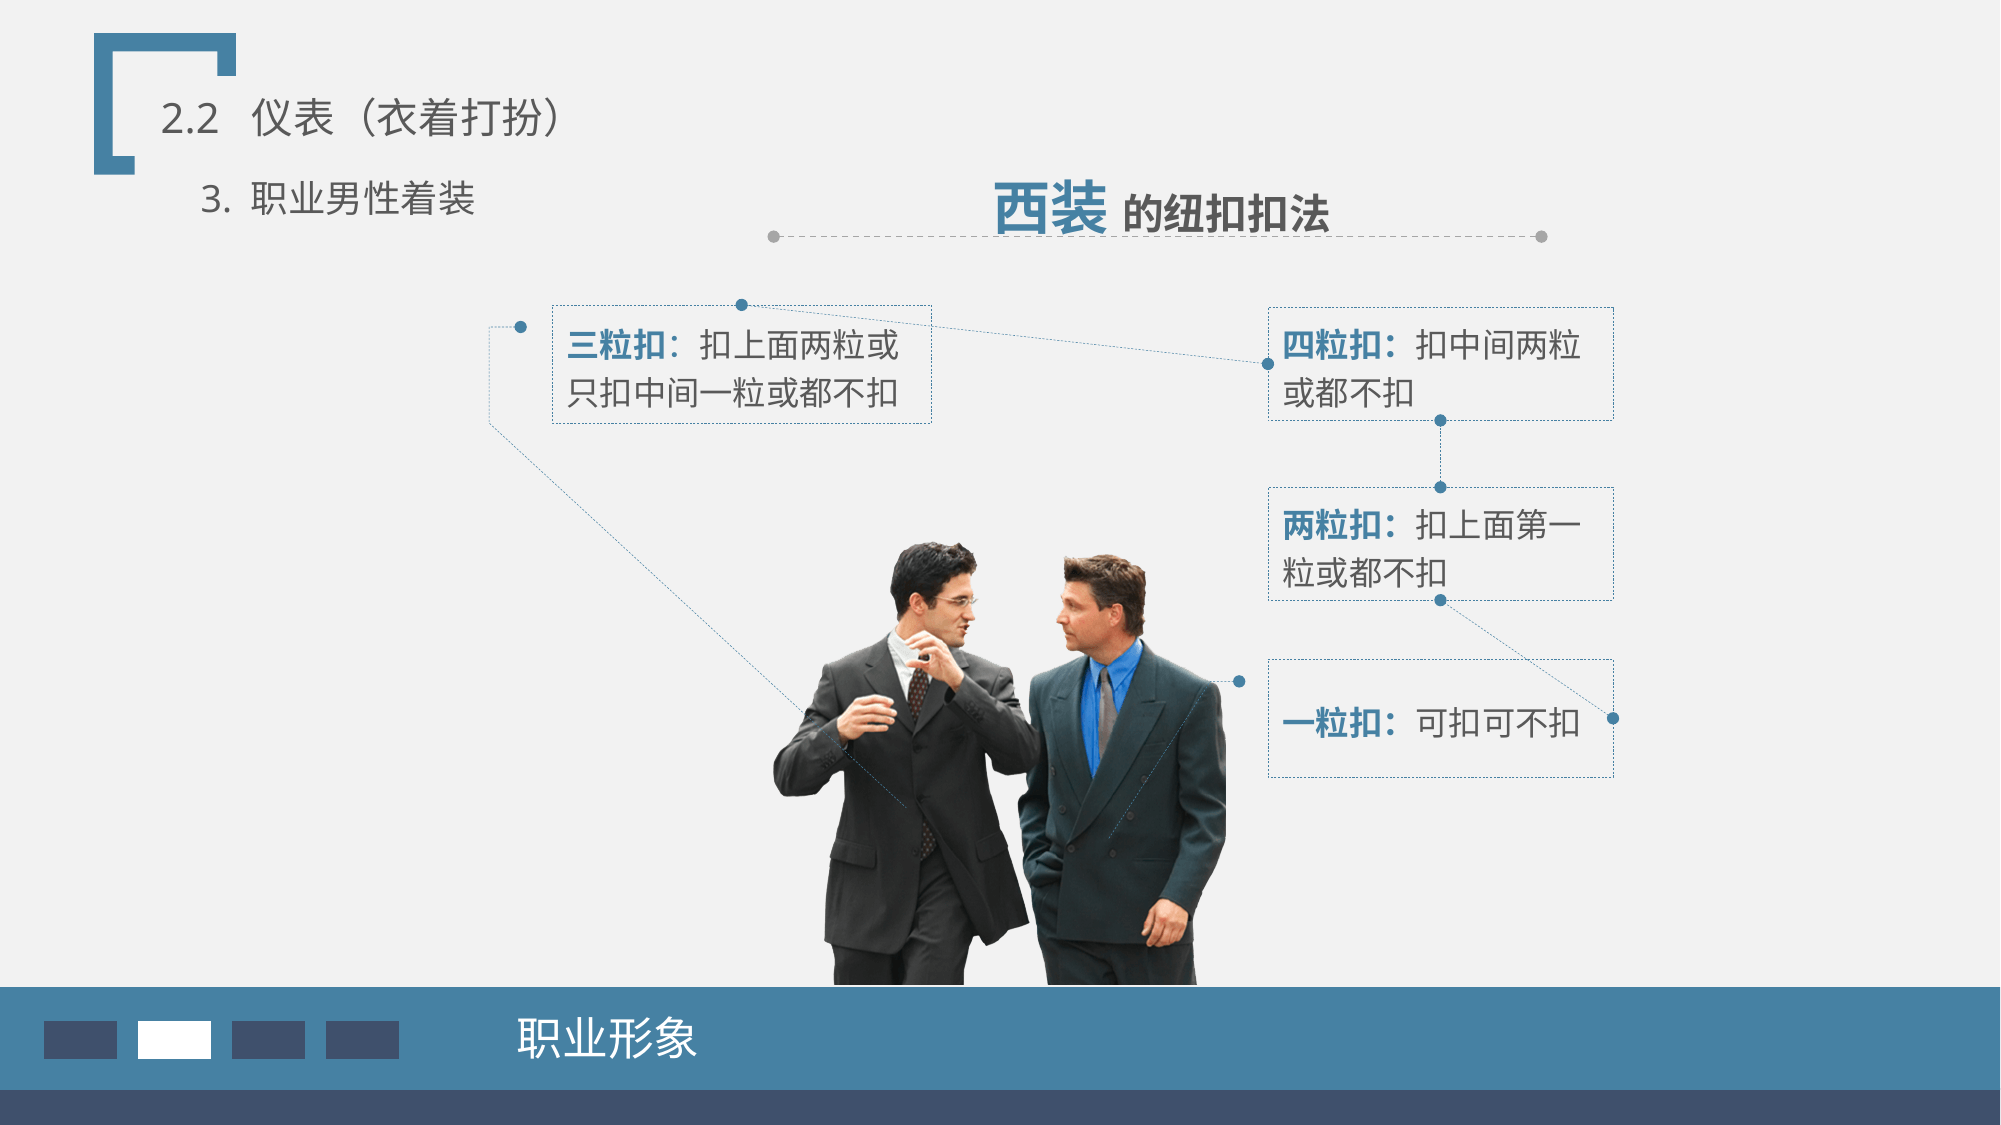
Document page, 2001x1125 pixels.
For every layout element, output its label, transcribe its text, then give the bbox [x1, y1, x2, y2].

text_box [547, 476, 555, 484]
text_box 西装 的纽扣扣法 [777, 129, 1546, 249]
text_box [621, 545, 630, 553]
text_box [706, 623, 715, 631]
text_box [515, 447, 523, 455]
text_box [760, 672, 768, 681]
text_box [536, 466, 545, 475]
text_box 一粒扣：可扣可不扣 [1226, 675, 1246, 688]
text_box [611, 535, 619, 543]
picture [773, 541, 1226, 985]
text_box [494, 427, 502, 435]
text_box 3. 职业男性着装 [185, 167, 777, 227]
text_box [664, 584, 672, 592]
text_box 三粒扣：扣上面两粒或只扣中间一粒或都不扣 [551, 304, 932, 424]
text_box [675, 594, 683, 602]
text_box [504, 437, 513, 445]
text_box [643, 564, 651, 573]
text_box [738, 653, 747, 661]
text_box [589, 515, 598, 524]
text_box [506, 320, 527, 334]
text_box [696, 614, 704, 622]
text_box 2.2 仪表（衣着打扮） [145, 84, 736, 150]
text_box 四粒扣：扣中间两粒或都不扣 [1267, 306, 1614, 421]
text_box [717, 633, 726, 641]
text_box 一粒扣：可扣可不扣 [1267, 658, 1614, 778]
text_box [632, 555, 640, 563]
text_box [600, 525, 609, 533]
text_box 两粒扣：扣上面第一粒或都不扣 [1267, 486, 1614, 601]
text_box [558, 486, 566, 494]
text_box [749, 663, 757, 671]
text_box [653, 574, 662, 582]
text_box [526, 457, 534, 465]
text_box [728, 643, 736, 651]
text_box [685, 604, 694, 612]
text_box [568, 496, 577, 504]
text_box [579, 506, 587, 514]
